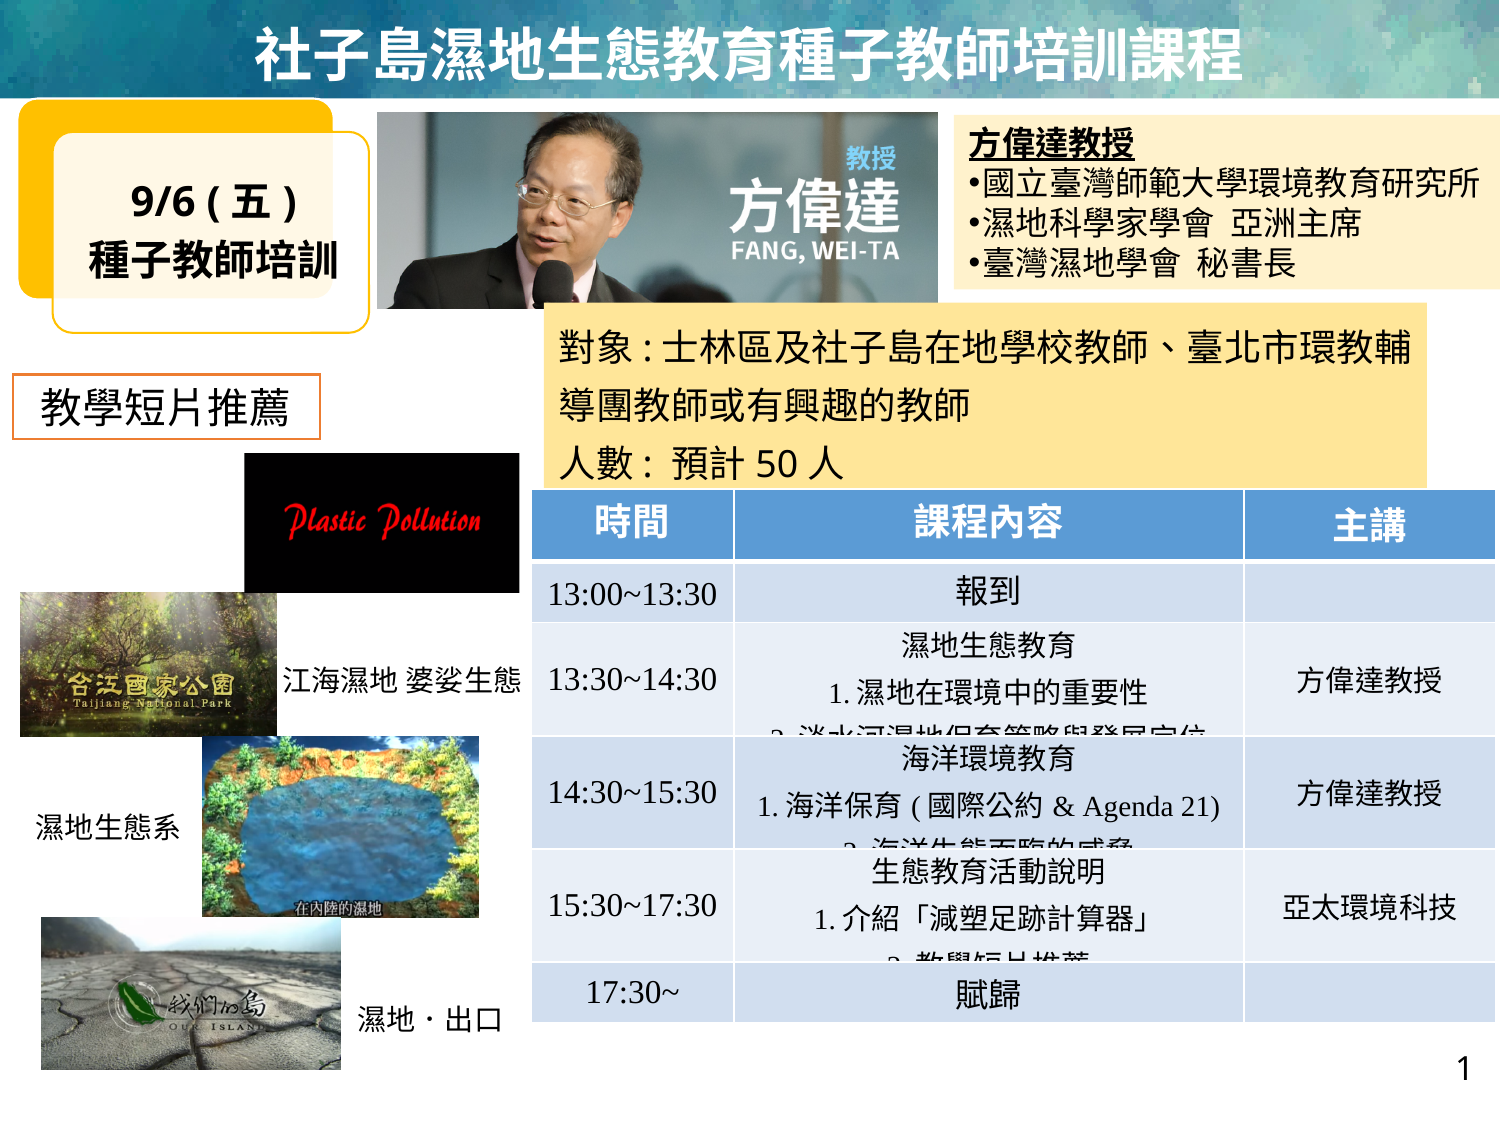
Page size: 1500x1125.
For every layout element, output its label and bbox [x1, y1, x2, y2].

text_box [0, 98, 418, 333]
text_box [0, 0, 1500, 1125]
picture [20, 453, 520, 1070]
picture [377, 111, 938, 309]
